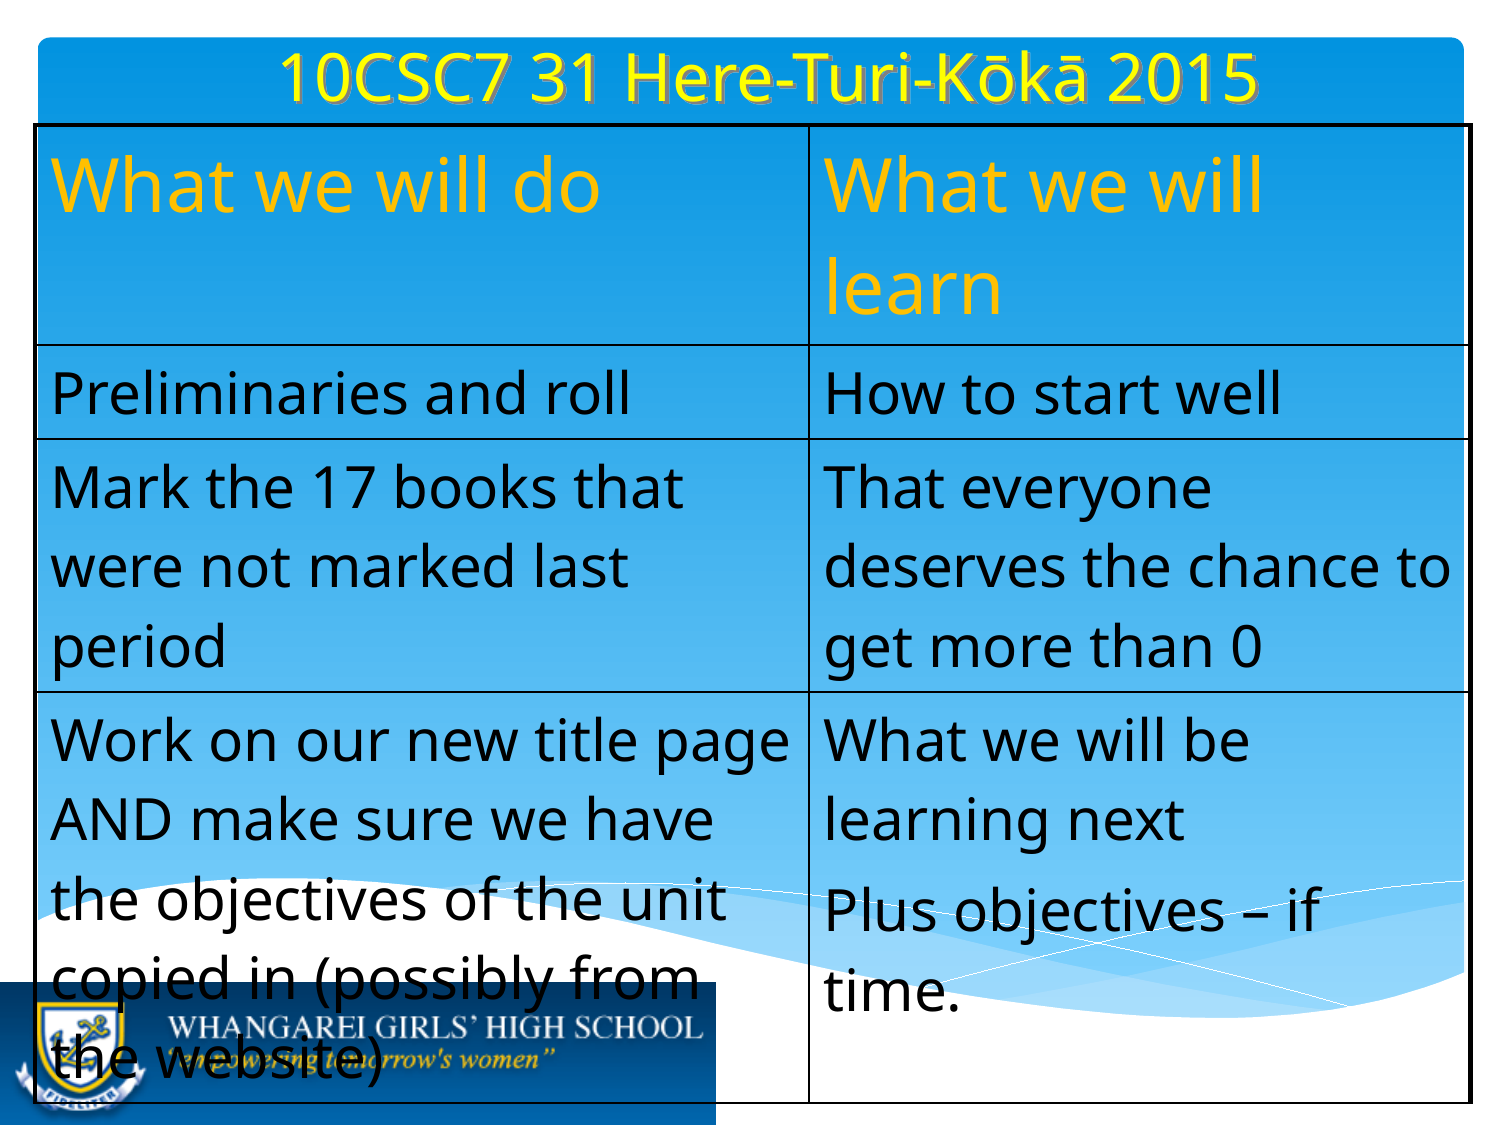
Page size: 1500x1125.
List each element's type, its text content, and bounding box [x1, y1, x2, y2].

table_cell Mark the 17 books that were not marked last period [37, 440, 808, 691]
picture [0, 982, 716, 1125]
table_cell How to start well [810, 346, 1468, 438]
table_cell Work on our new title page AND make sure we have the objectives of the unit copied in (possibly from the website) [37, 693, 808, 1102]
table_cell Preliminaries and roll [37, 346, 808, 438]
table_header What we will learn [810, 127, 1468, 344]
table_cell That everyone deserves the chance to get more than 0 [810, 440, 1468, 691]
text_box 10CSC7 31 Here-Turi-Kōkā 2015 [162, 24, 1375, 123]
table_header What we will do [37, 127, 808, 344]
table_cell What we will be learning next Plus objectives – if time. [810, 693, 1468, 1102]
